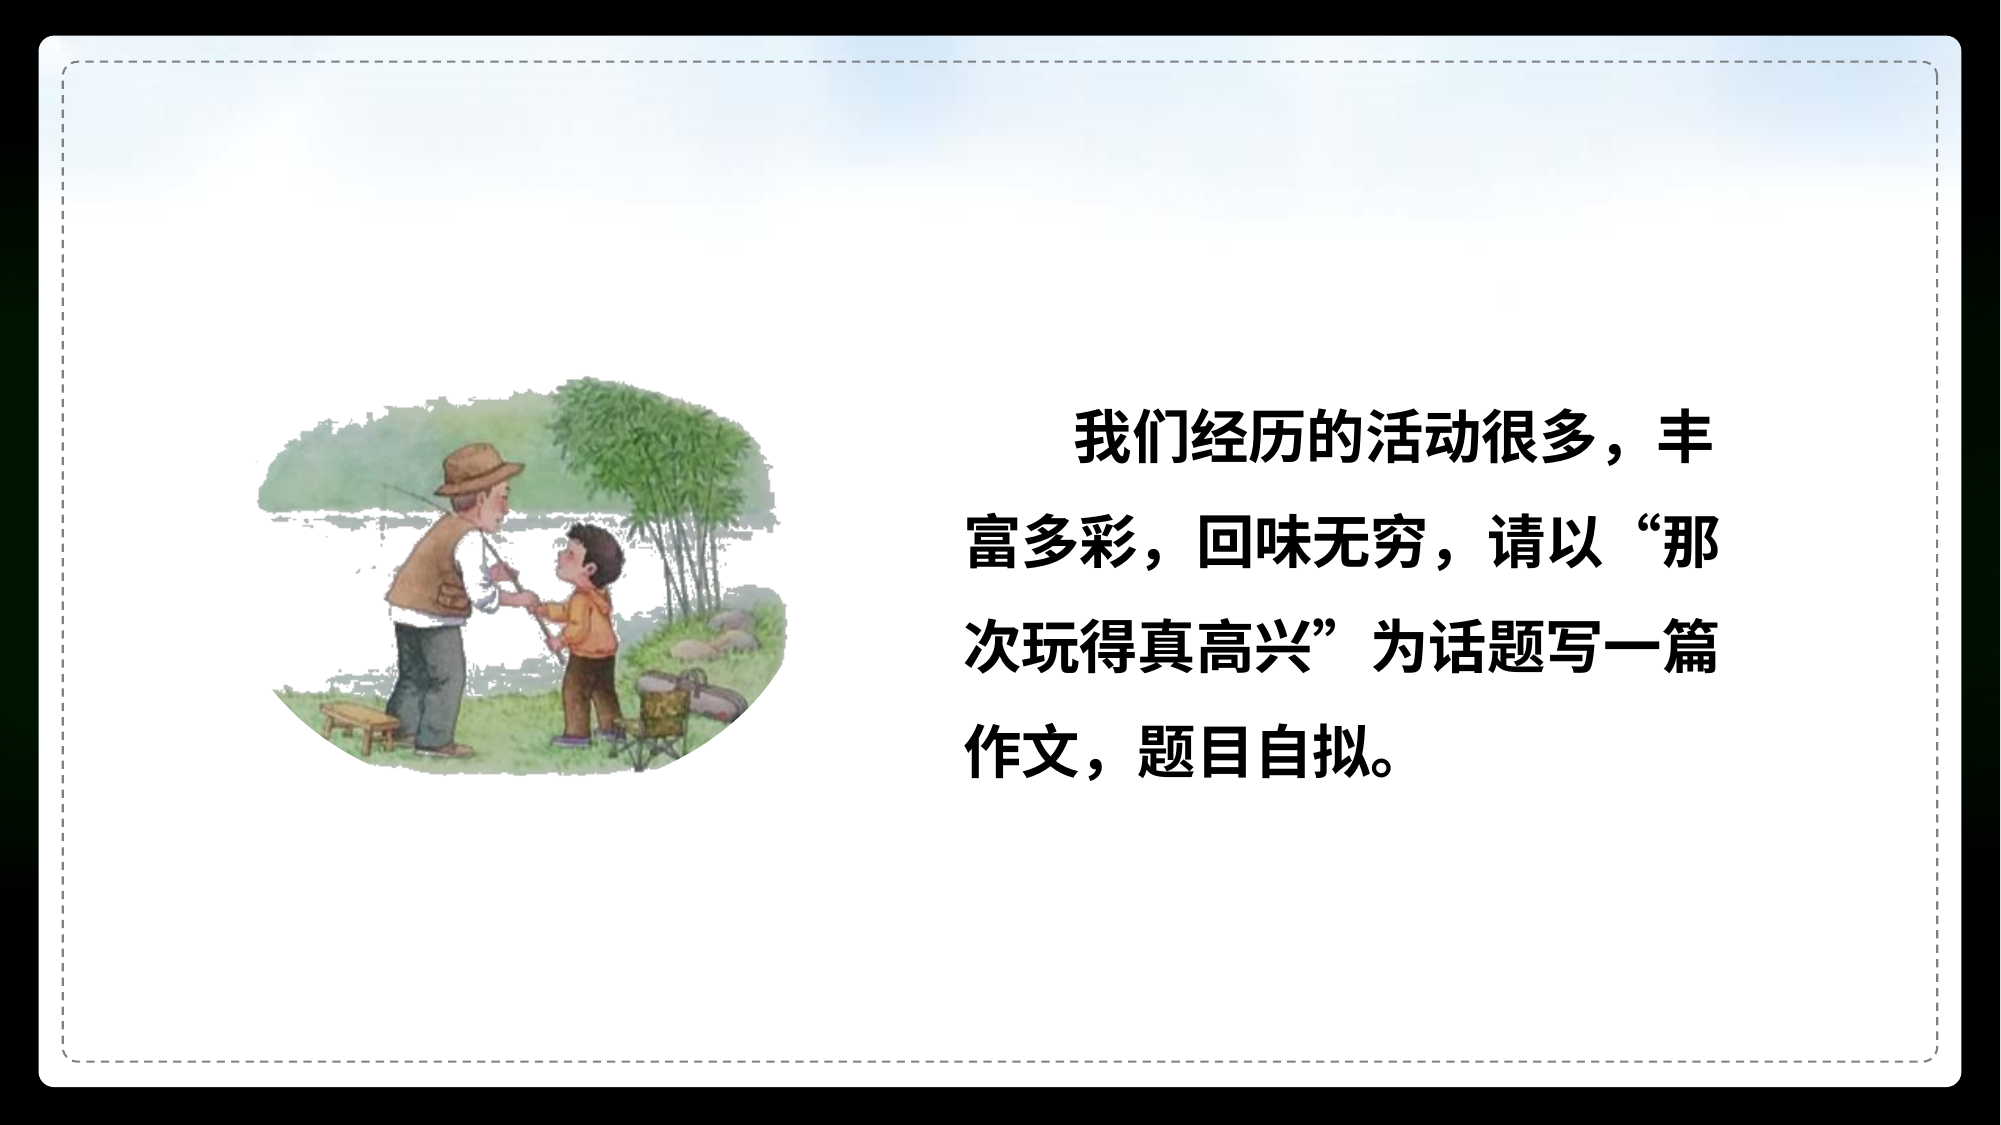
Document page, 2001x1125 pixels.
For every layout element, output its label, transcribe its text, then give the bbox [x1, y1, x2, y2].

text_box 我们经历的活动很多，丰富多彩，回味无穷，请以“那次玩得真高兴”为话题写一篇作文，题目自拟。 [948, 358, 1782, 793]
picture [0, 0, 2001, 1125]
